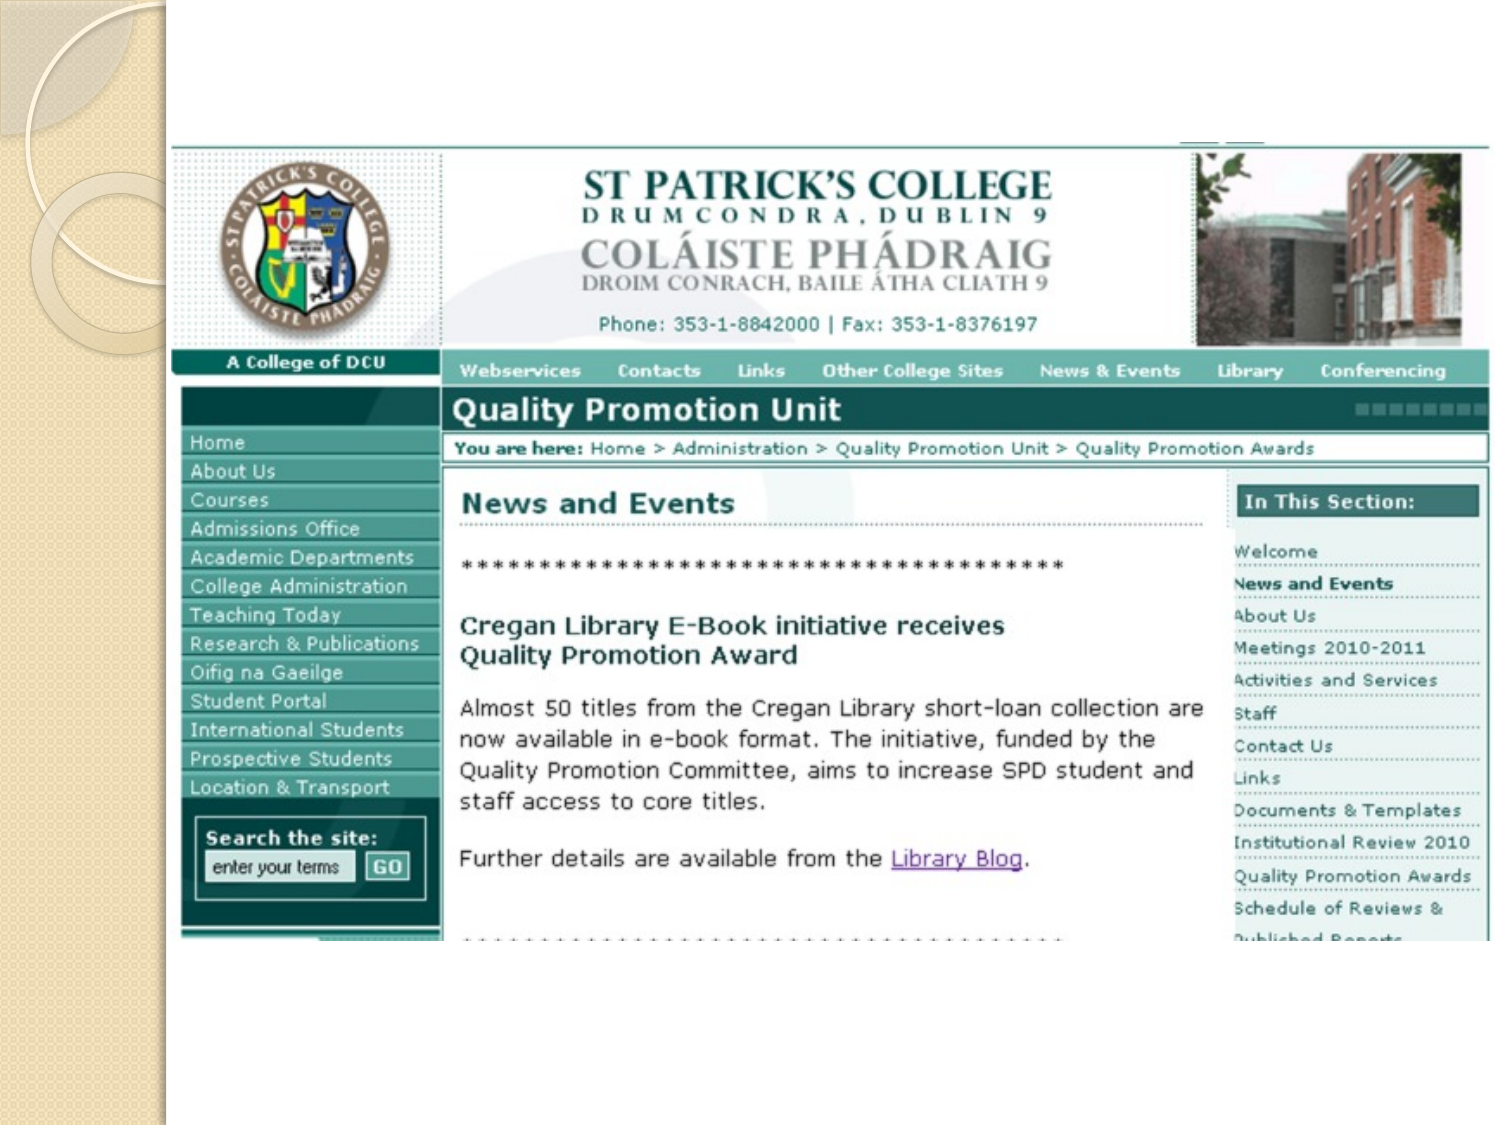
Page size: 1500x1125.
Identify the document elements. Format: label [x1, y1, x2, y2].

list [170, 142, 1495, 941]
